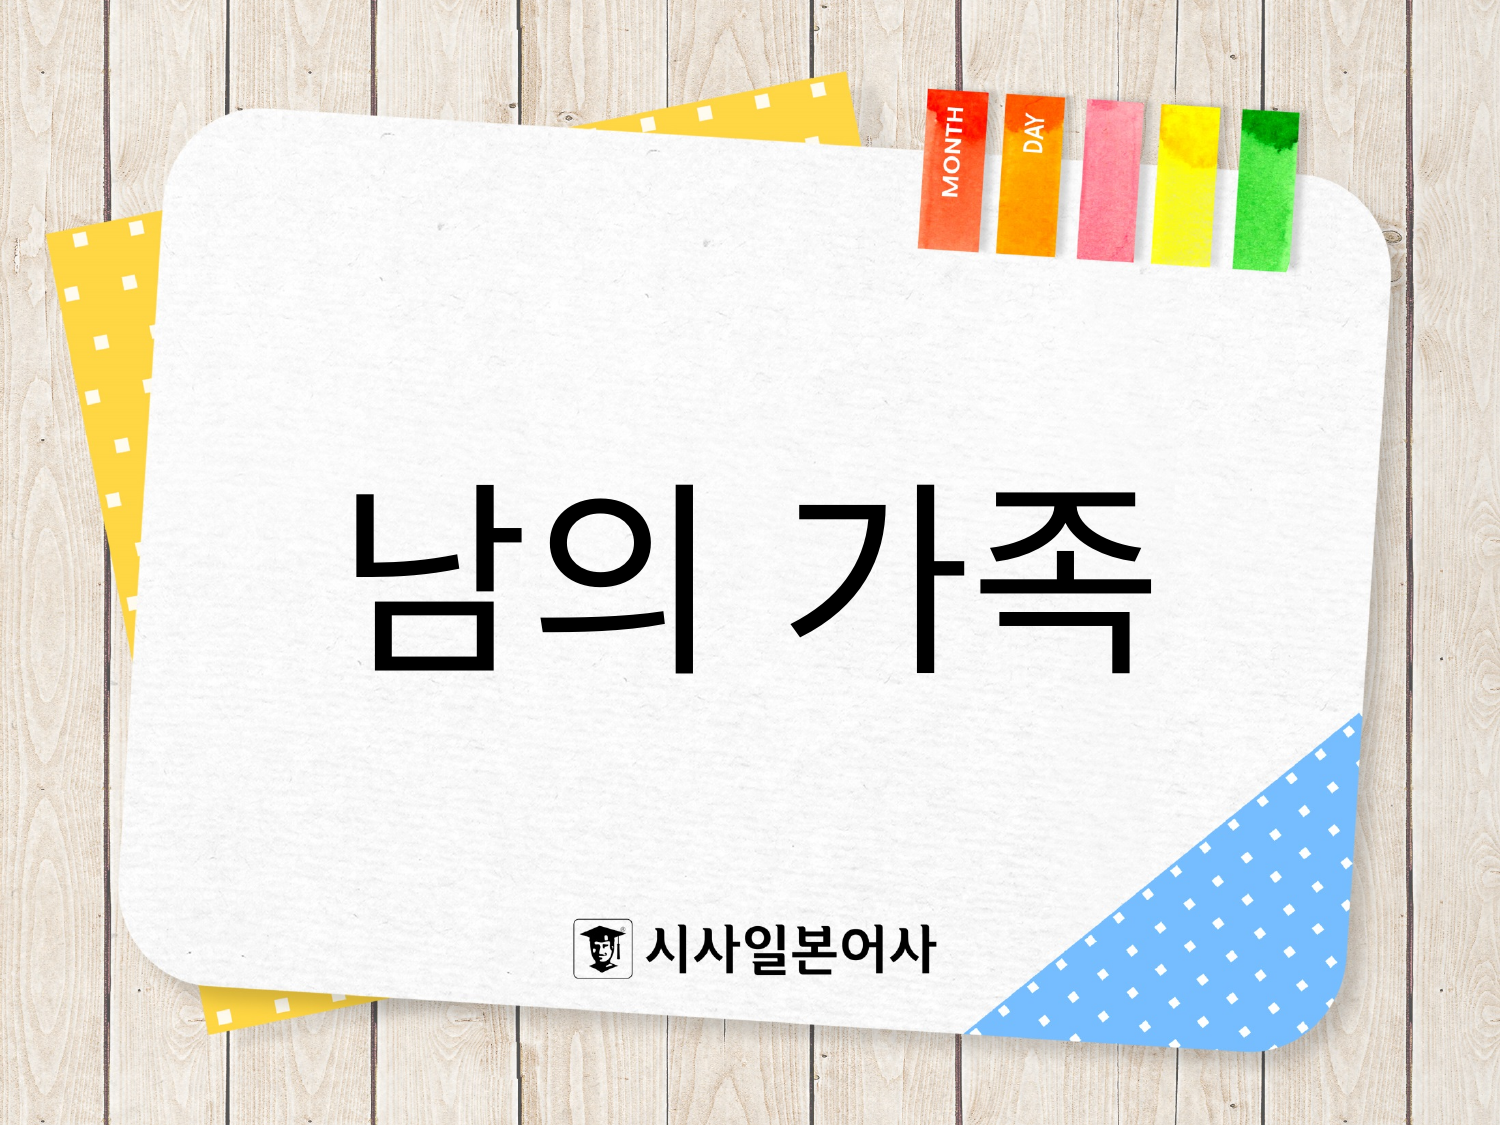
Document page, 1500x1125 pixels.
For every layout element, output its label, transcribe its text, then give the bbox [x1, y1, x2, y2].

picture [0, 0, 1500, 1125]
title 남의 가족 [75, 338, 1425, 811]
